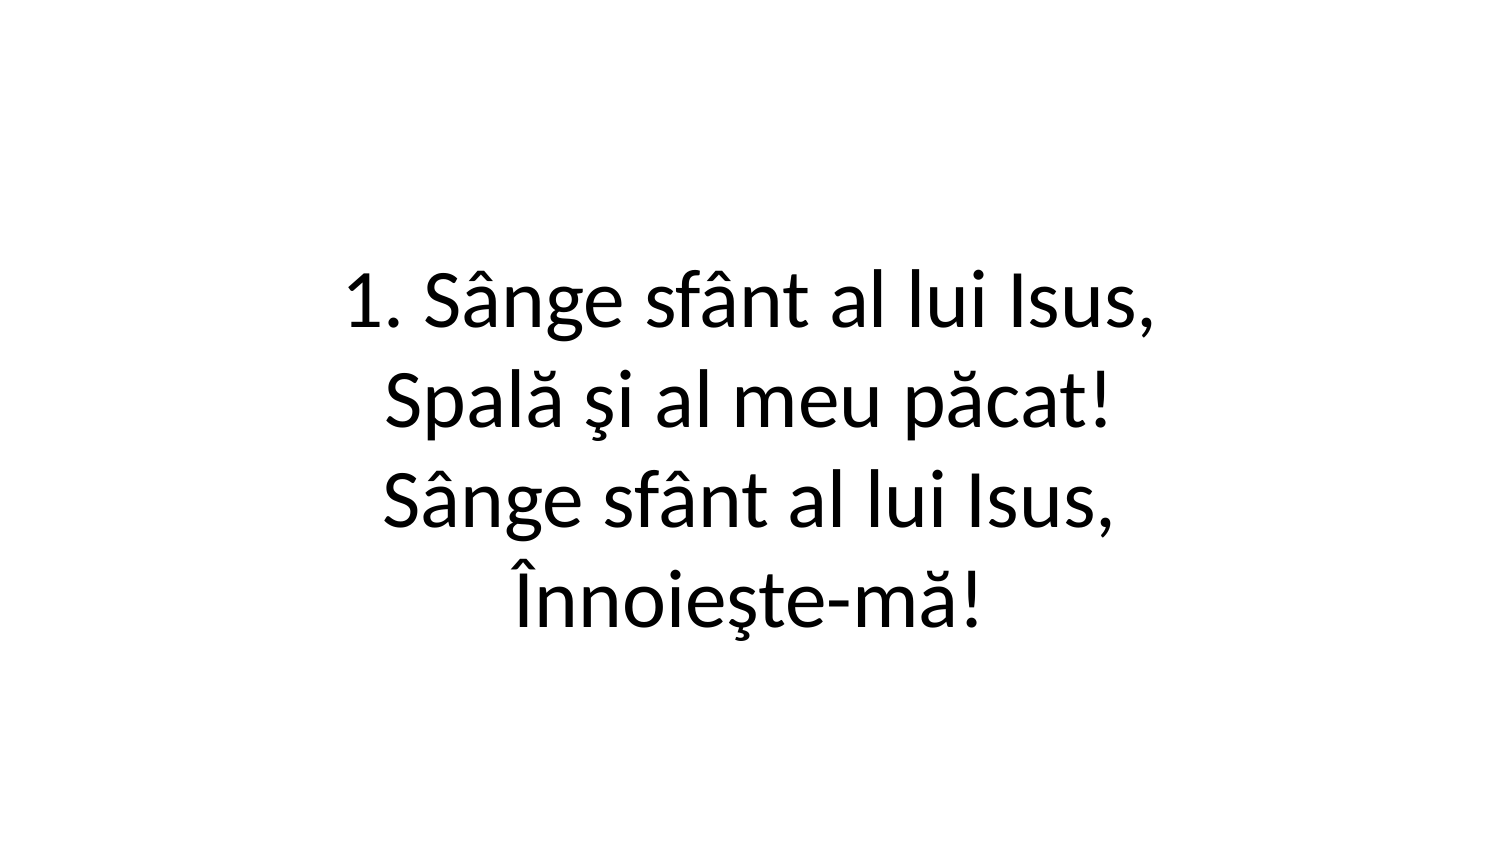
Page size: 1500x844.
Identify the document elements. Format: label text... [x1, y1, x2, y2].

text_box 1. Sânge sfânt al lui Isus, Spală şi al meu păcat! Sânge sfânt al lui Isus, Înnoieşte-mă! [326, 192, 1174, 652]
